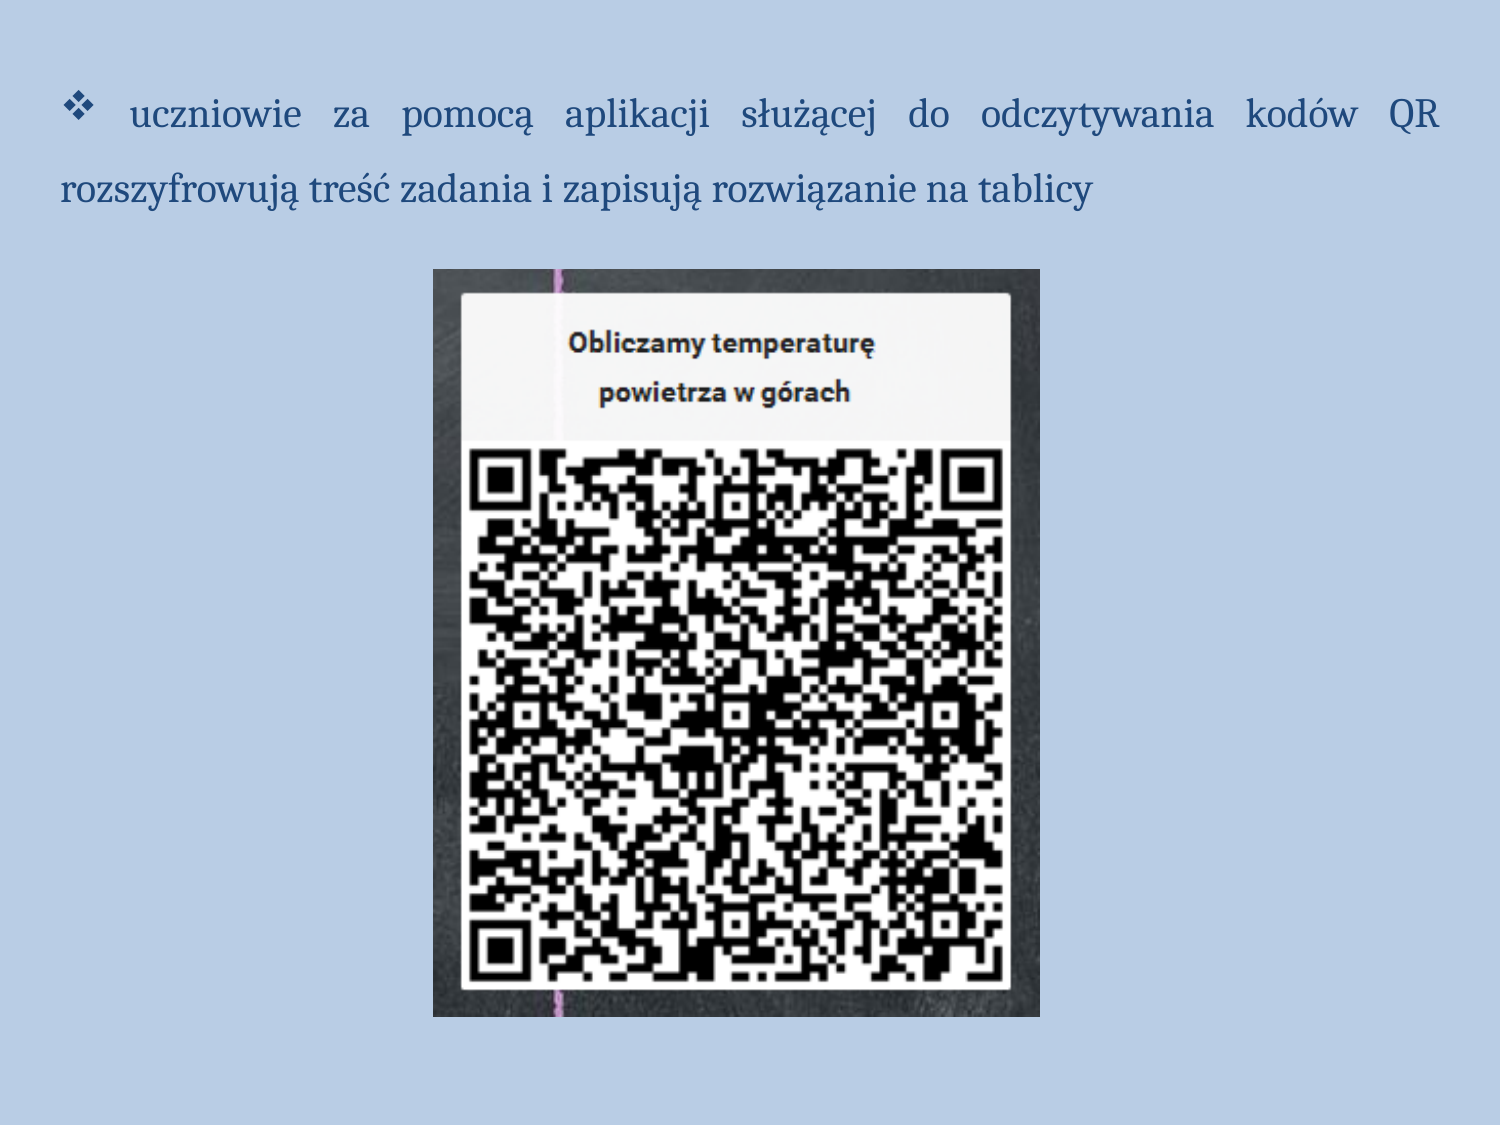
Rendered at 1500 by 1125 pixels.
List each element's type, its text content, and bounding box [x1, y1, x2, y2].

text_box uczniowie za pomocą aplikacji służącej do odczytywania kodów QR rozszyfrowują treść zadania i zapisują rozwiązanie na tablicy [23, 23, 1477, 293]
picture [433, 269, 1040, 1018]
